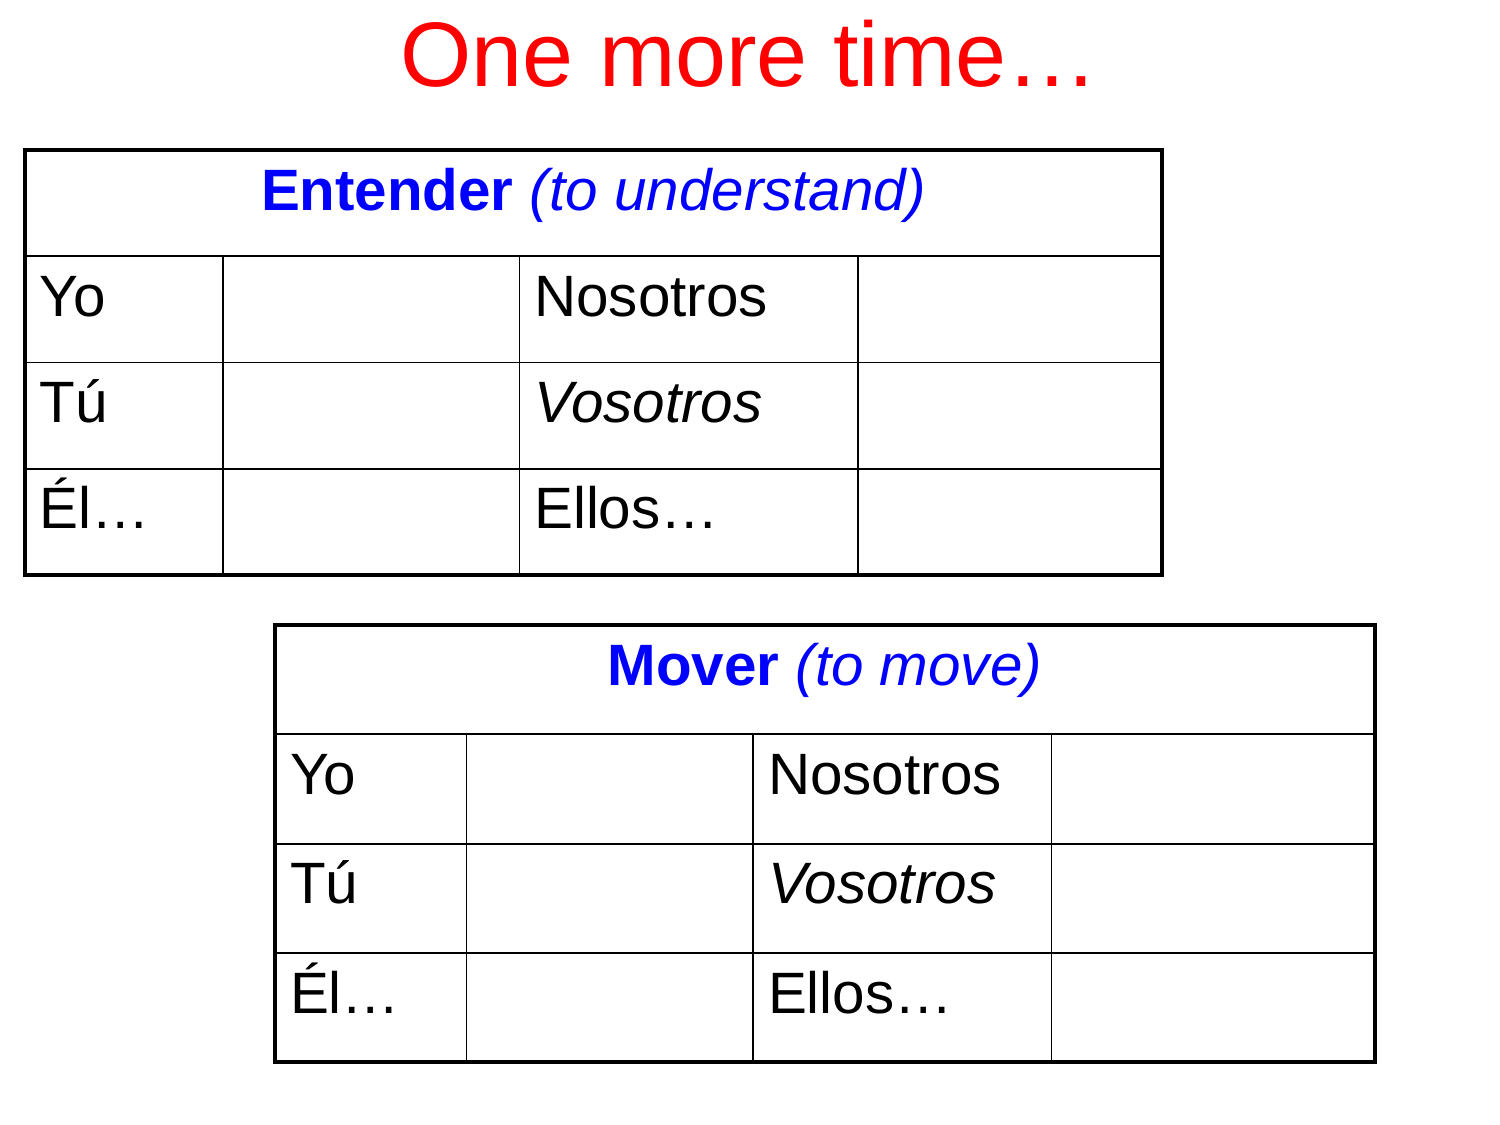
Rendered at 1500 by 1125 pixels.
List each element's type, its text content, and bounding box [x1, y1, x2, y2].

table_cell Vosotros [754, 845, 1051, 952]
table_cell [859, 363, 1160, 468]
table_cell [859, 470, 1160, 573]
table_cell [224, 363, 519, 468]
table_cell Él… [27, 470, 222, 573]
table_cell Nosotros [520, 257, 857, 362]
table_cell [1052, 954, 1373, 1060]
table_cell Ellos… [520, 470, 857, 573]
text_box One more time… [74, 0, 1425, 145]
table_cell Vosotros [520, 363, 857, 468]
table_cell [224, 470, 519, 573]
table_cell [467, 845, 752, 952]
table_cell Tú [27, 363, 222, 468]
table_cell Yo [277, 735, 466, 843]
table_cell [467, 735, 752, 843]
table_header Entender (to understand) [27, 152, 1160, 255]
table_cell [467, 954, 752, 1060]
table_cell Yo [27, 257, 222, 362]
table_cell [859, 257, 1160, 362]
table_cell Nosotros [754, 735, 1051, 843]
table_cell [1052, 735, 1373, 843]
table_cell Ellos… [754, 954, 1051, 1060]
table_cell Él… [277, 954, 466, 1060]
table_cell [1052, 845, 1373, 952]
table_cell [224, 257, 519, 362]
table_header Mover (to move) [277, 627, 1373, 733]
table_cell Tú [277, 845, 466, 952]
